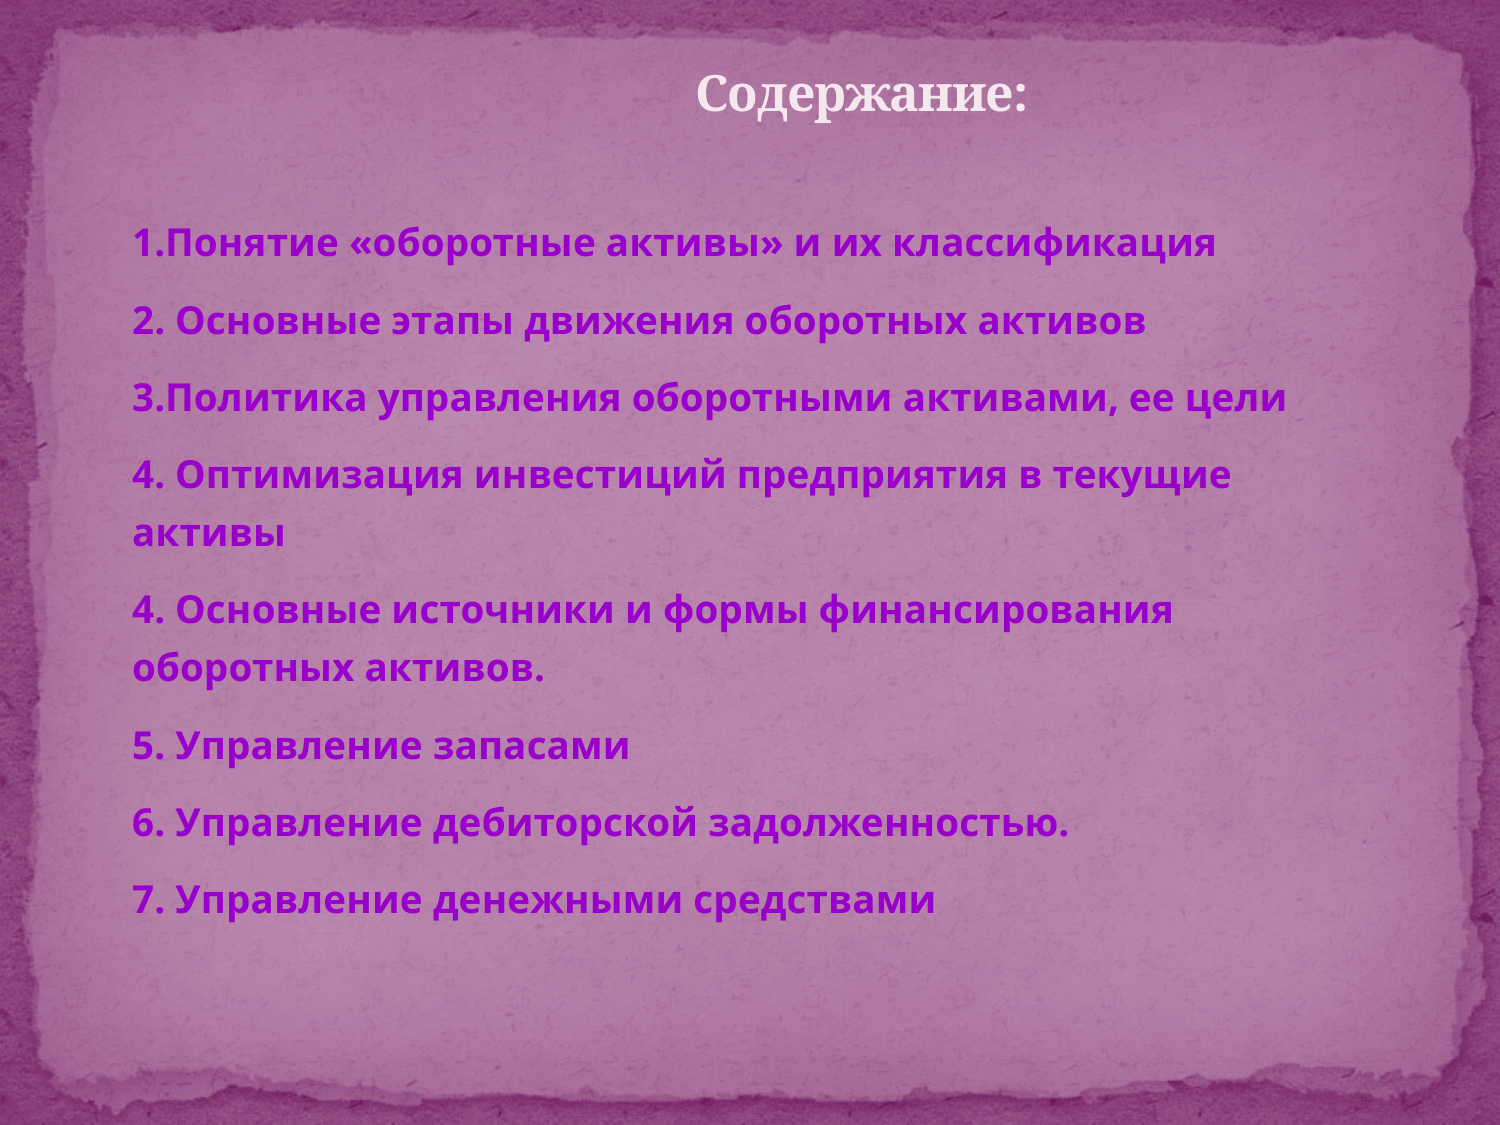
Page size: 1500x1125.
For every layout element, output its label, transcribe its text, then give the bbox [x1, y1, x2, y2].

title Содержание: [105, 0, 1102, 129]
list 1.Понятие «оборотные активы» и их классификация 2. Основные этапы движения оборотных активов 3.Политика управления оборотными активами, ее цели 4. Оптимизация инвестиций предприятия в текущие активы 4. Основные источники и формы финансирования оборотных активов. 5. Управление запасами 6. Управление дебиторской задолженностью. 7. Управление денежными средствами [116, 198, 1372, 950]
